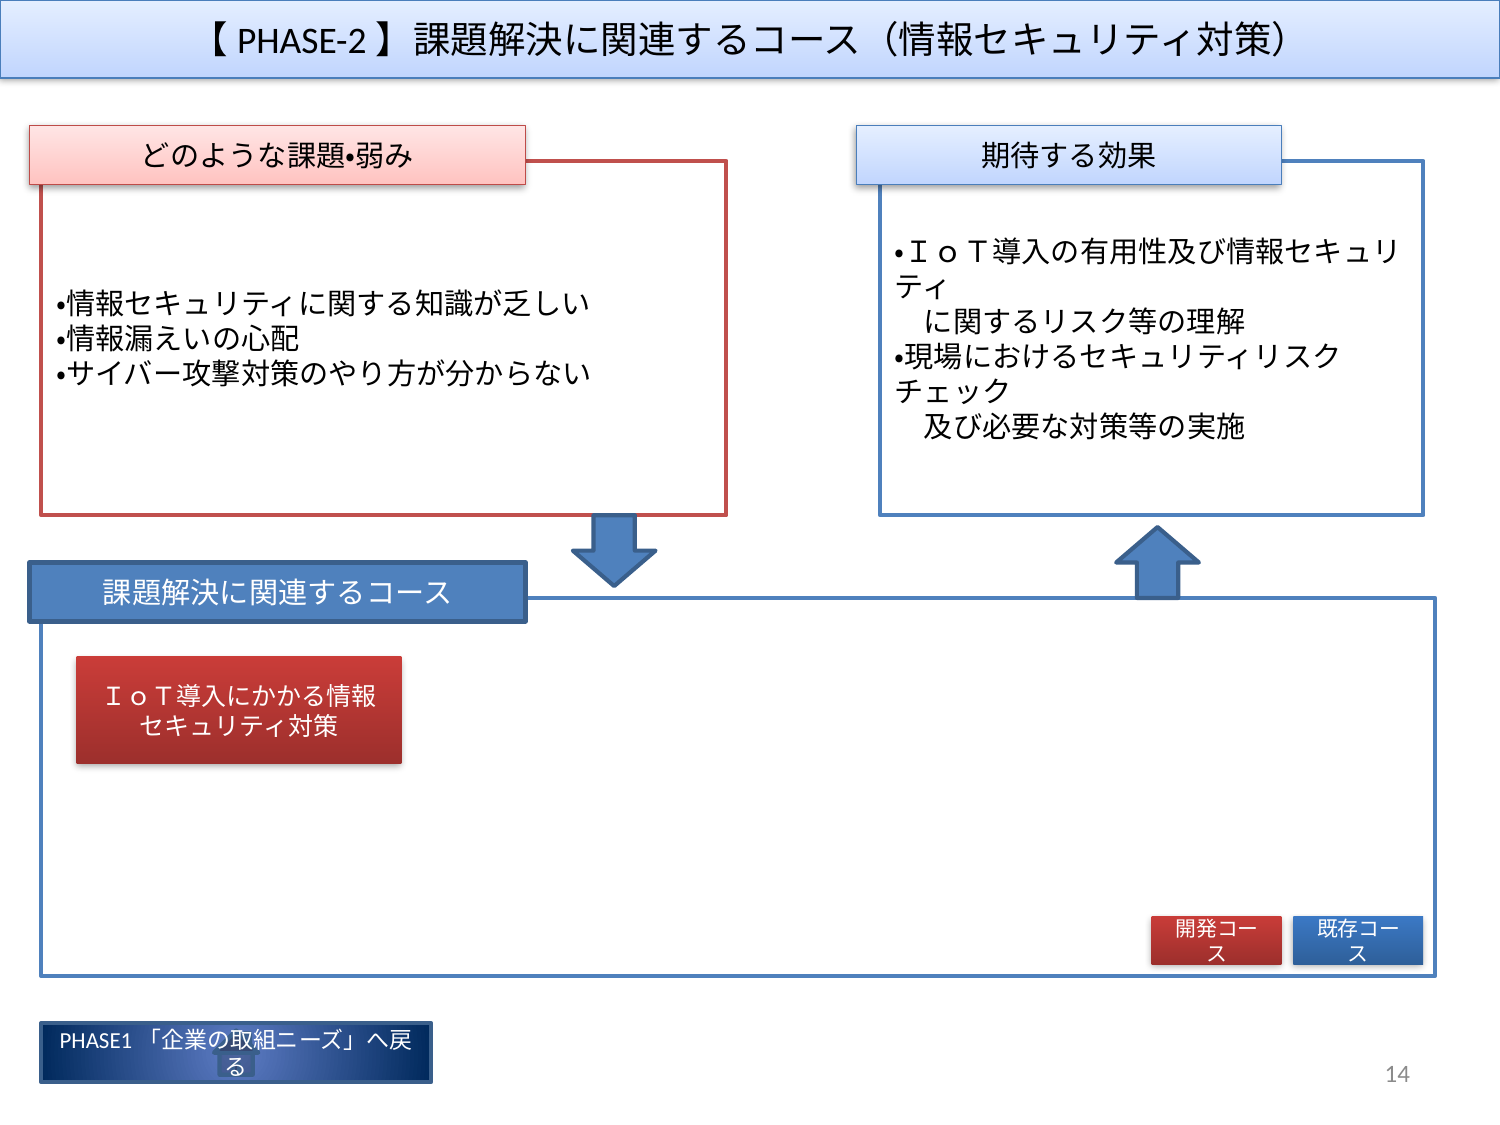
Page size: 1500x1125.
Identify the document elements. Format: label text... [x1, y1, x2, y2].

text_box ＩｏＴ導入にかかる情報 セキュリティ対策 [76, 656, 402, 764]
text_box PHASE1「企業の取組ニーズ」へ戻る [39, 1021, 433, 1084]
text_box 【PHASE-2】課題解決に関連するコース（情報セキュリティ対策） [0, 0, 1500, 79]
text_box [1288, 918, 1425, 970]
text_box ・情報セキュリティに関する知識が乏しい ・情報漏えいの心配 ・サイバー攻撃対策のやり方が分からない [39, 159, 728, 517]
text_box 課題解決に関連するコース [27, 560, 528, 624]
text_box [39, 596, 1437, 978]
text_box [1114, 525, 1201, 601]
text_box どのような課題・弱み [29, 125, 526, 185]
text_box 期待する効果 [856, 125, 1282, 185]
text_box 開発コース [1151, 916, 1282, 965]
text_box 既存コース [1293, 916, 1424, 965]
text_box ・ＩｏＴ導入の有用性及び情報セキュリティ に関するリスク等の理解 ・現場におけるセキュリティリスクチェック 及び必要な対策等の実施 [878, 159, 1425, 517]
slide_number 14 [1074, 1042, 1425, 1103]
text_box [570, 513, 658, 588]
